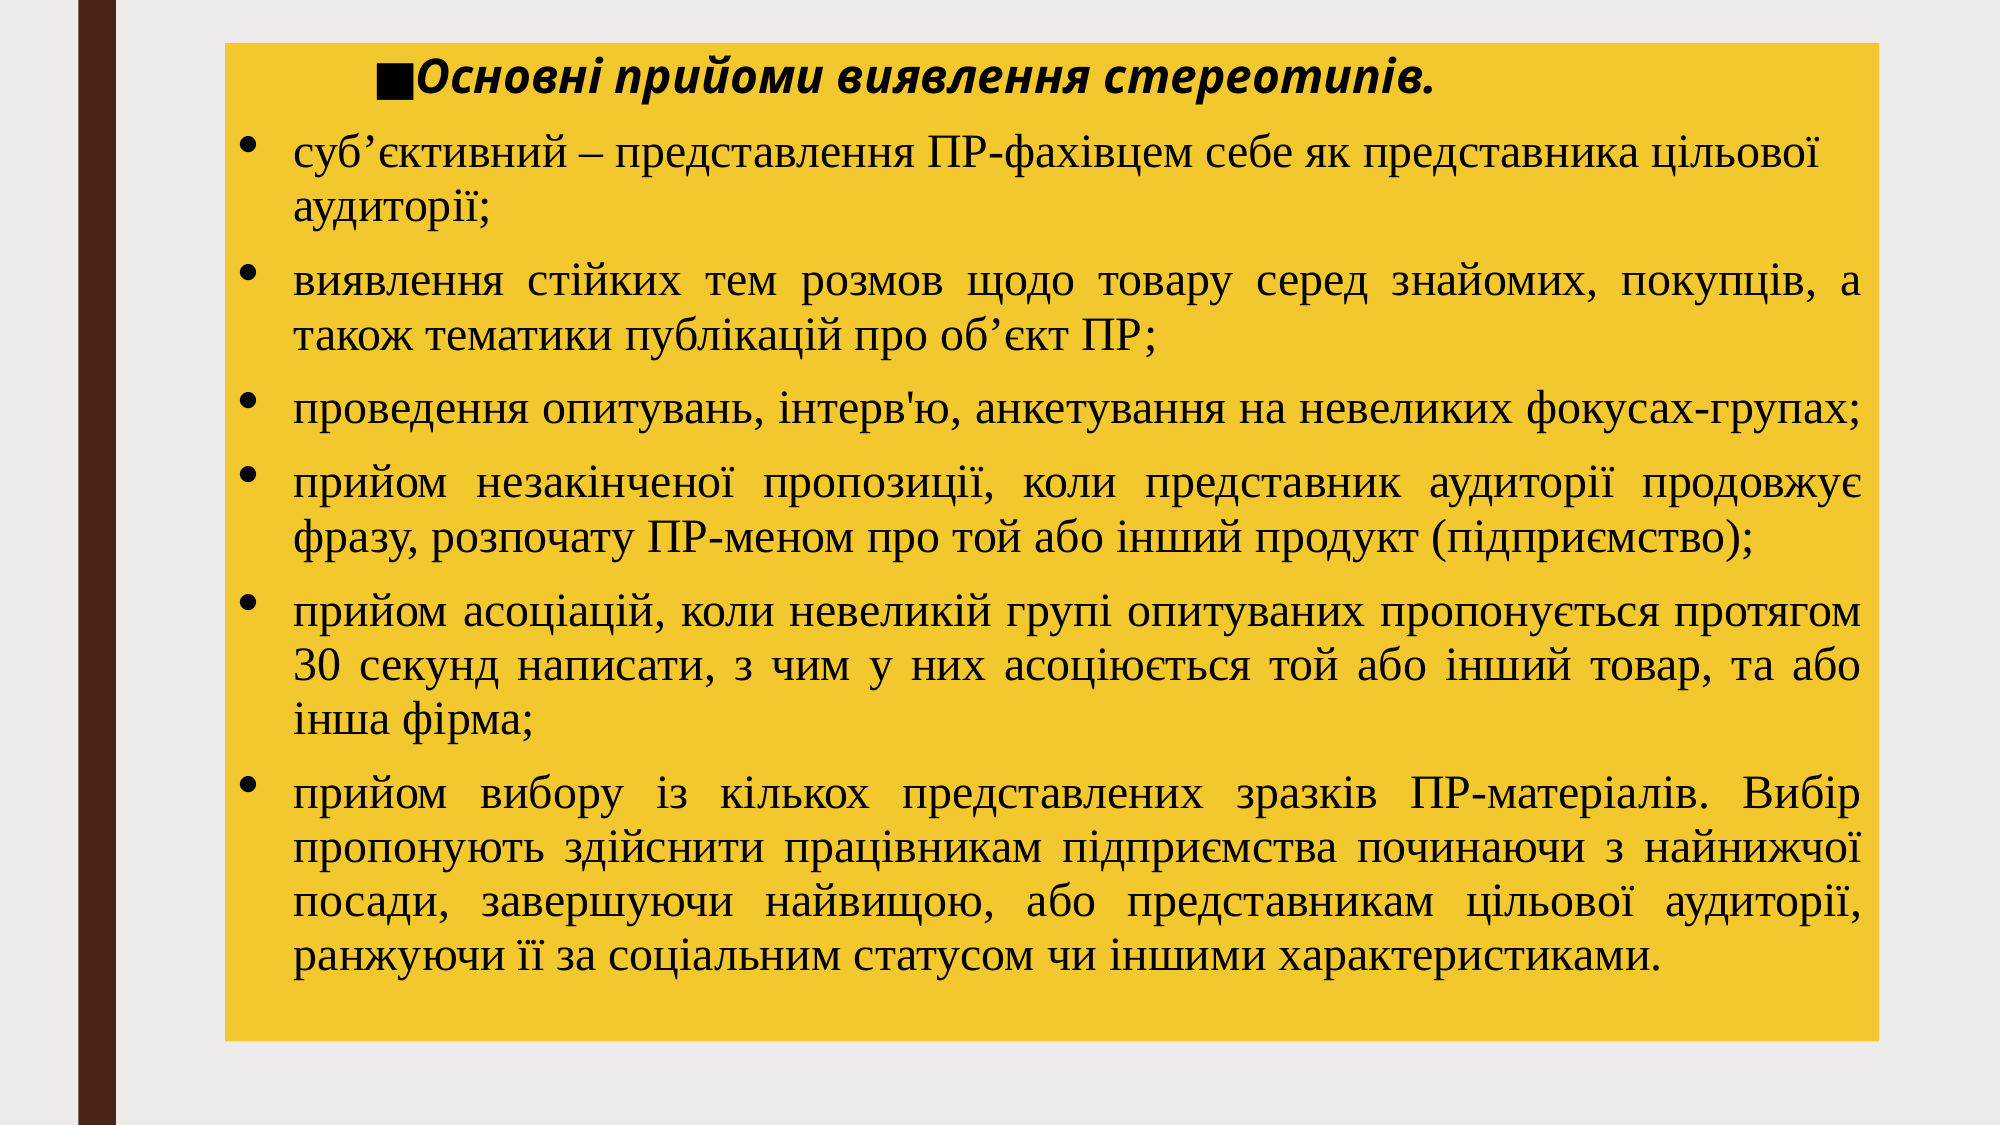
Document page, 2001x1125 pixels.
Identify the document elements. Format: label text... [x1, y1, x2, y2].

list Основні прийоми виявлення стереотипів. суб’єктивний – представлення ПР-фахівцем себе як представника цільової аудиторії; виявлення стійких тем розмов щодо товару серед знайомих, покупців, а також тематики публікацій про об’єкт ПР; проведення опитувань, інтерв'ю, анкетування на невеликих фокусах-групах; прийом незакінченої пропозиції, коли представник аудиторії продовжує фразу, розпочату ПР-меном про той або інший продукт (підприємство); прийом асоціацій, коли невеликій групі опитуваних пропонується протягом 30 секунд написати, з чим у них асоціюється той або інший товар, та або інша фірма; прийом вибору із кількох представлених зразків ПР-матеріалів. Вибір пропонують здійснити працівникам підприємства починаючи з найнижчої посади, завершуючи найвищою, або представникам цільової аудиторії, ранжуючи її за соціальним статусом чи іншими характеристиками. [225, 42, 1880, 1042]
